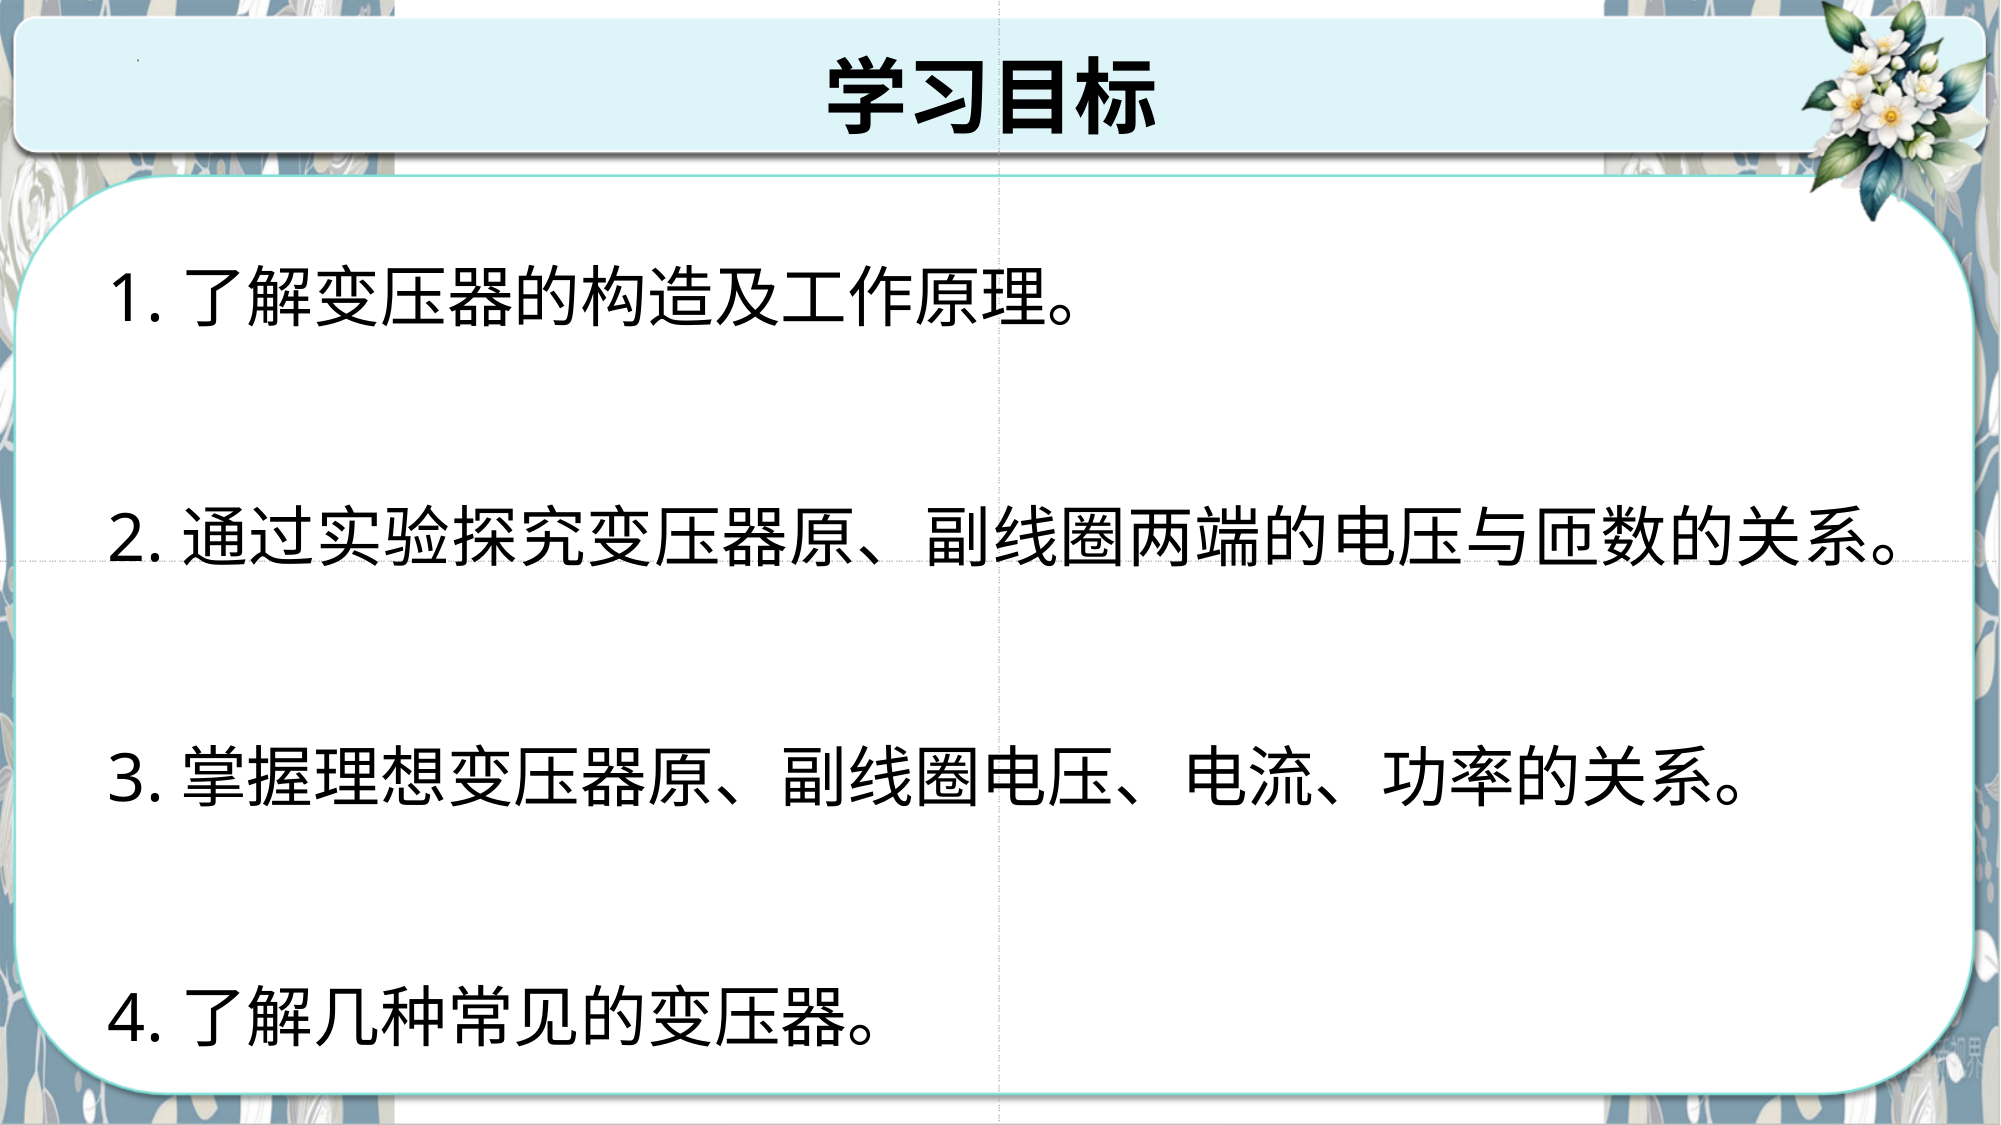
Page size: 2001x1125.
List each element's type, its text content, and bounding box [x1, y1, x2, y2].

text_box 学习目标 [810, 36, 1252, 152]
picture [0, 0, 2001, 1125]
text_box 1.了解变压器的构造及工作原理。 2.通过实验探究变压器原、副线圈两端的电压与匝数的关系。 3.掌握理想变压器原、副线圈电压、电流、功率的关系。 4.了解几种常见的变压器。 [93, 207, 1887, 1063]
